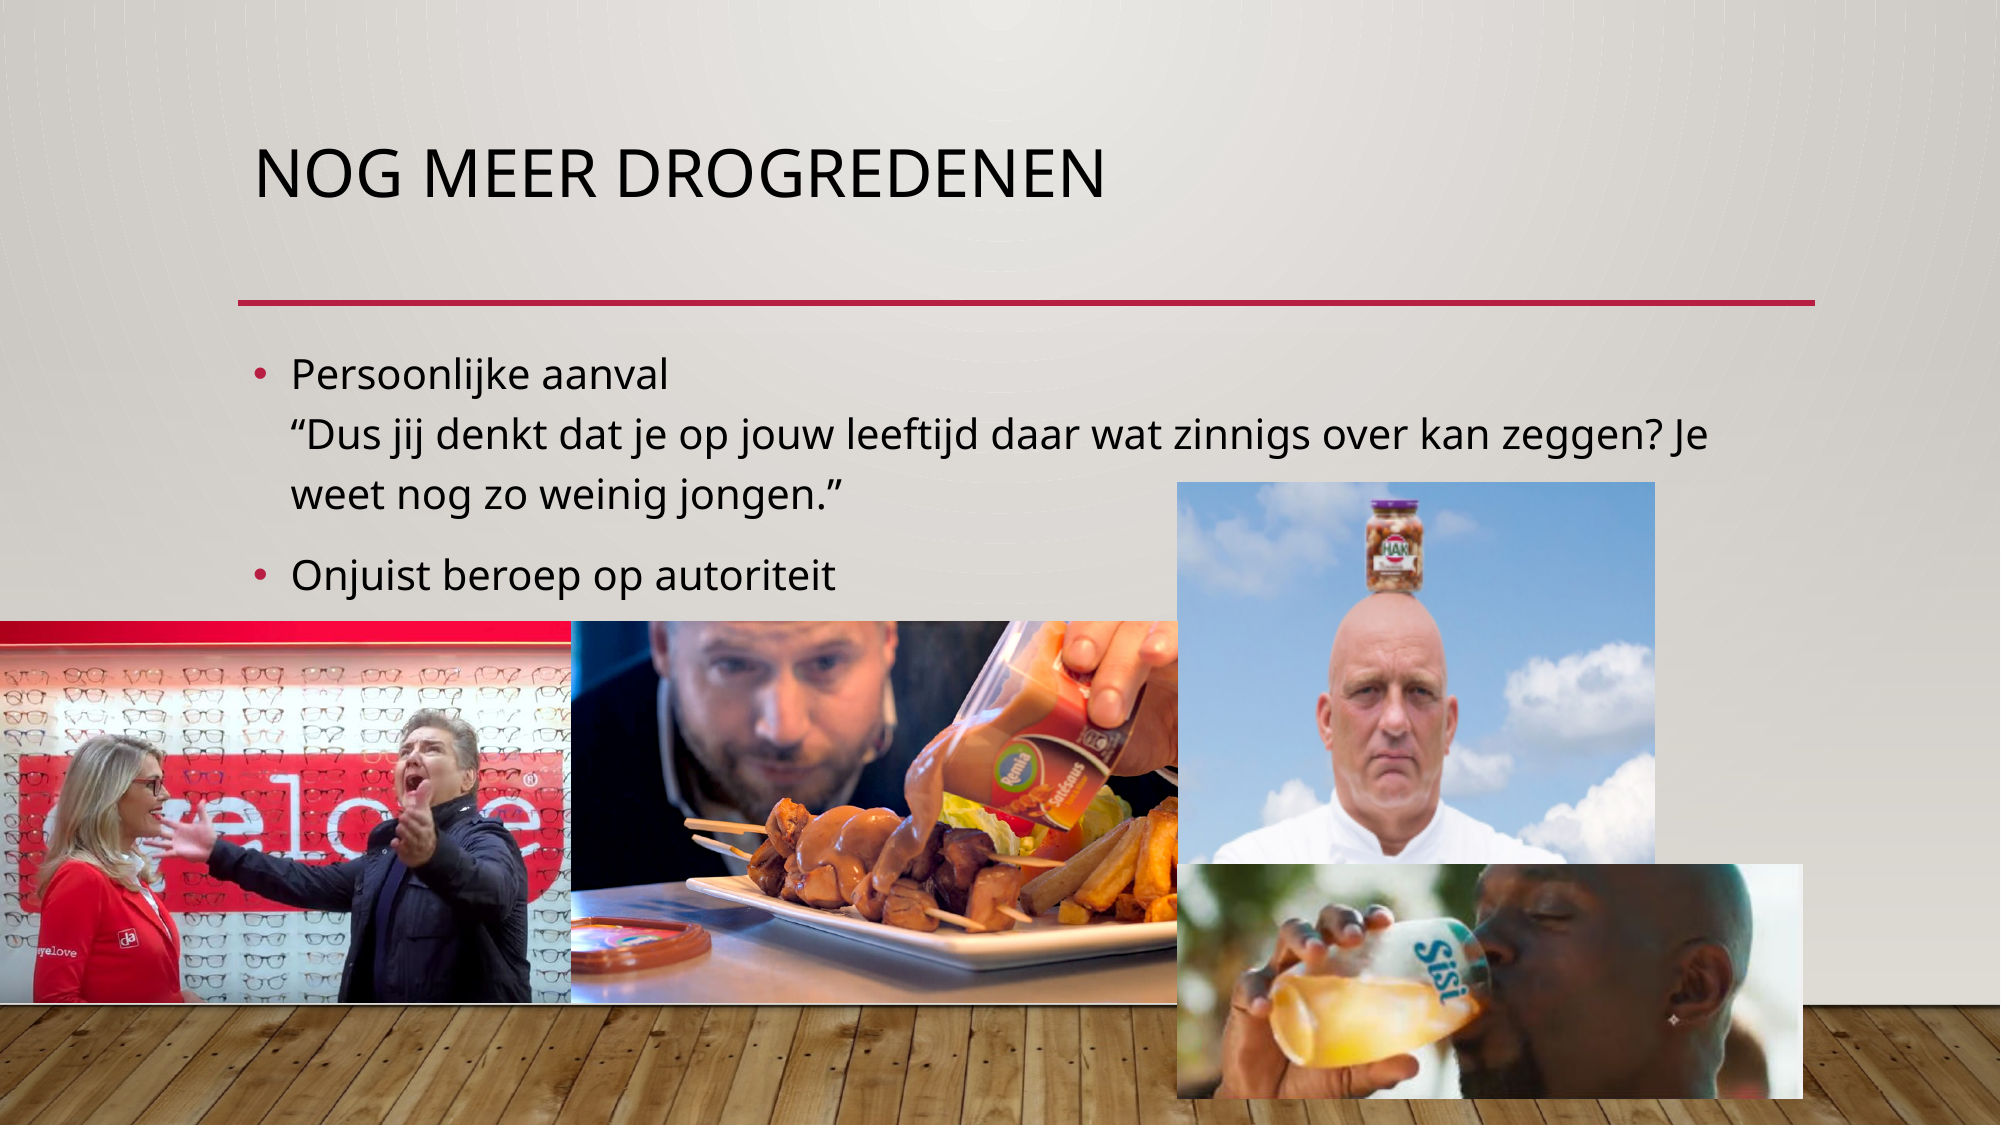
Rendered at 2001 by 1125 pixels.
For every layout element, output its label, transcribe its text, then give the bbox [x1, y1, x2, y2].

title Nog meer drogredenen [238, 131, 1814, 305]
picture [0, 482, 2000, 1125]
list Persoonlijke aanval “Dus jij denkt dat je op jouw leeftijd daar wat zinnigs over kan zeggen? Je weet nog zo weinig jongen.” Onjuist beroep op autoriteit [238, 330, 1814, 897]
